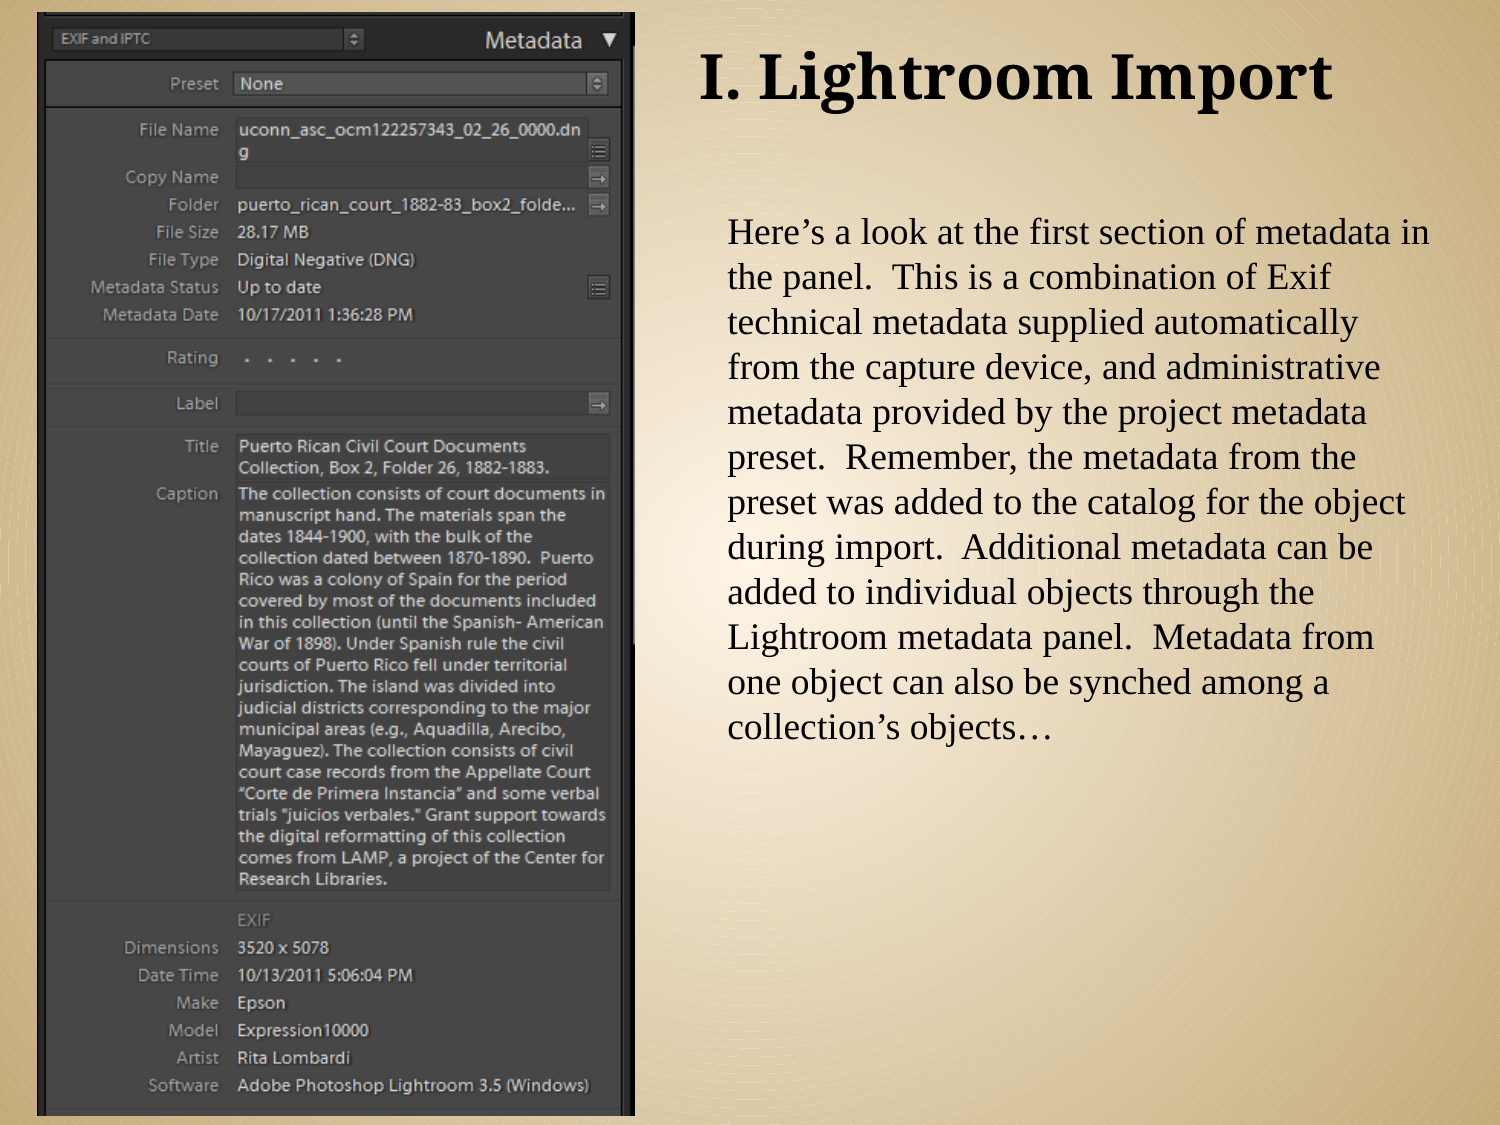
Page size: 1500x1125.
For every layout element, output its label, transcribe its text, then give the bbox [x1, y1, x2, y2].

text_box I. Lightroom Import [636, 49, 1338, 113]
picture [37, 12, 635, 1116]
text_box Here’s a look at the first section of metadata in the panel. This is a combination of Exif technical metadata supplied automatically from the capture device, and administrative metadata provided by the project metadata preset. Remember, the metadata from the preset was added to the catalog for the object during import. Additional metadata can be added to individual objects through the Lightroom metadata panel. Metadata from one object can also be synched among a collection’s objects… [712, 199, 1450, 755]
